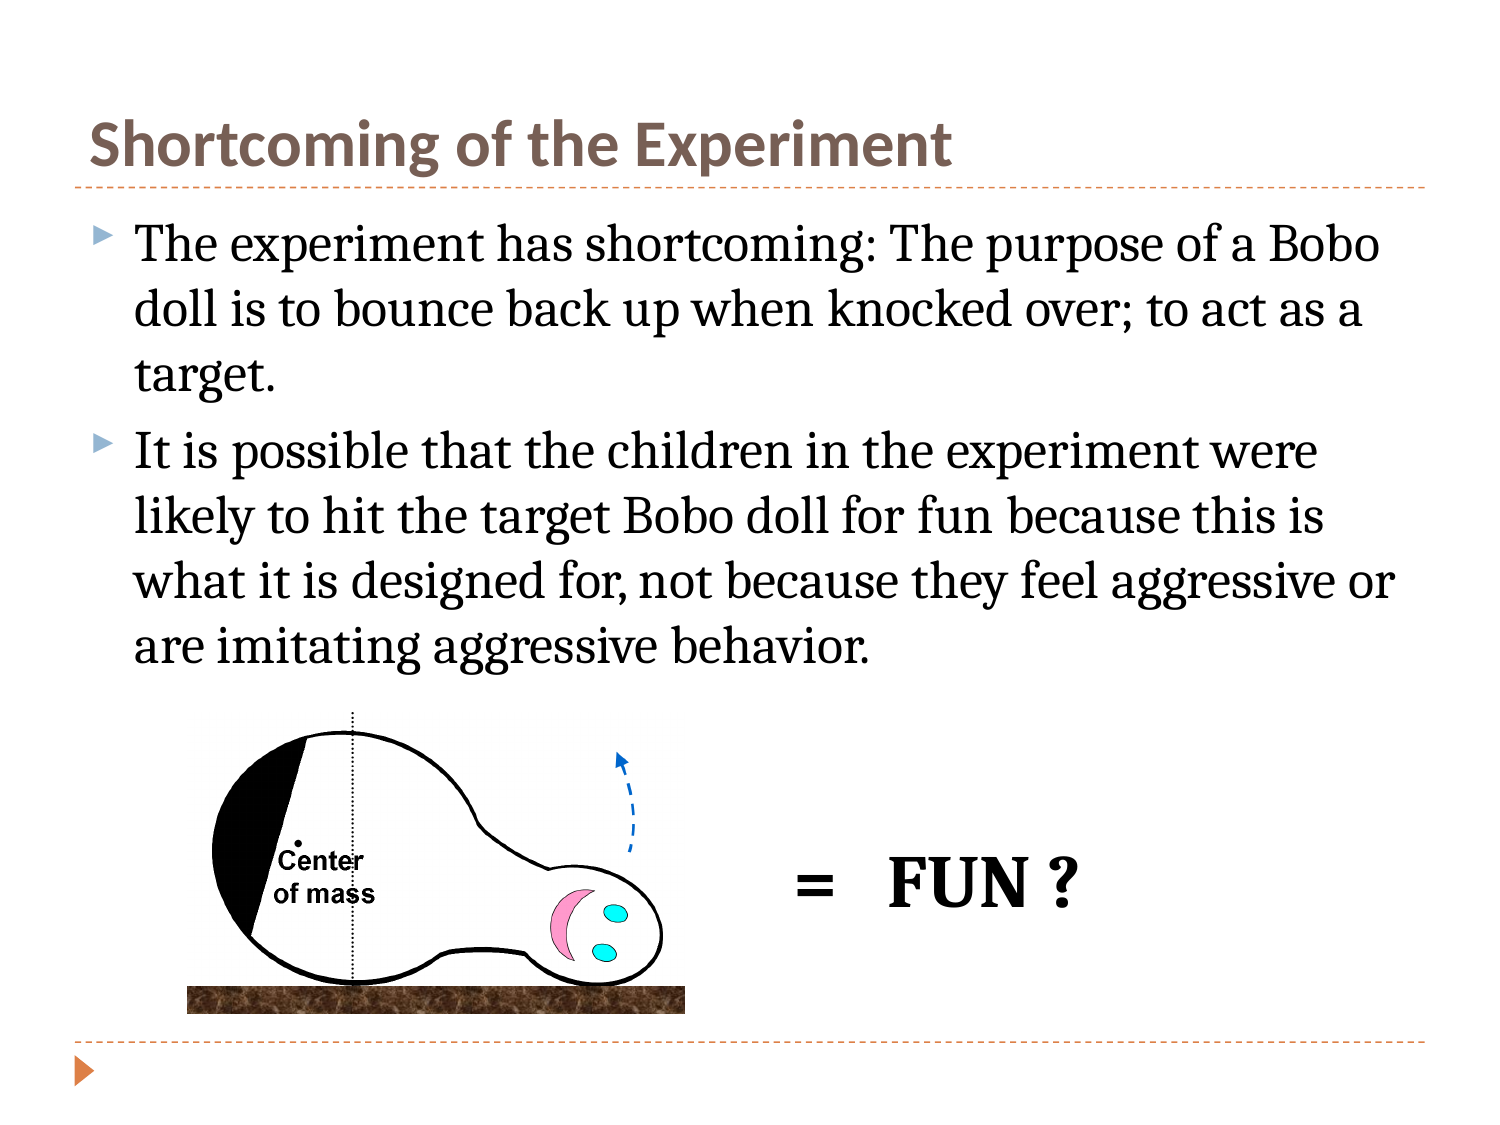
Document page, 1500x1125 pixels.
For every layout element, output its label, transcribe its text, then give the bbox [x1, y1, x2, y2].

list The experiment has shortcoming: The purpose of a Bobo doll is to bounce back up when knocked over; to act as a target. It is possible that the children in the experiment were likely to hit the target Bobo doll for fun because this is what it is designed for, not because they feel aggressive or are imitating aggressive behavior. [75, 200, 1425, 1010]
text_box = FUN ? [699, 824, 1175, 930]
picture [187, 712, 685, 1014]
title Shortcoming of the Experiment [75, 24, 1425, 188]
